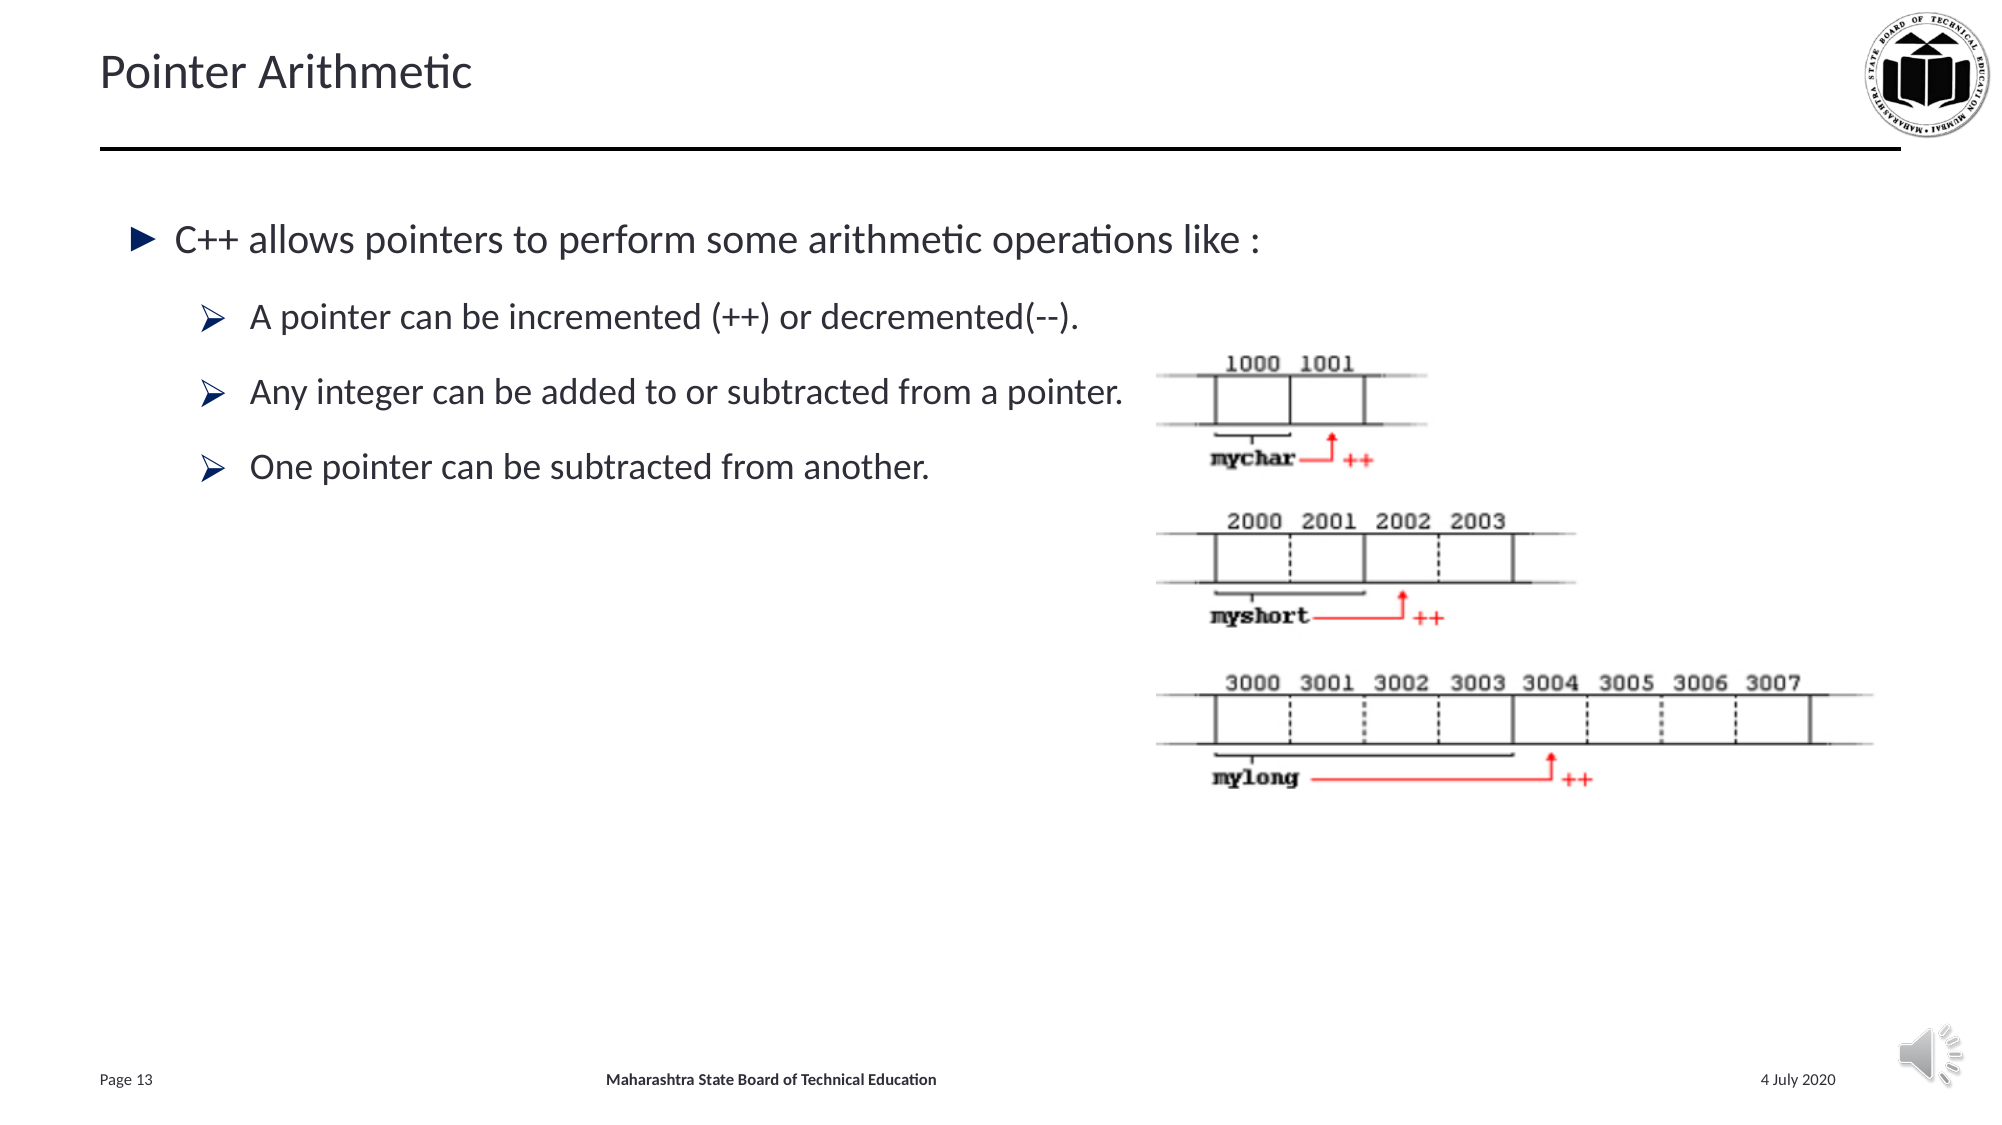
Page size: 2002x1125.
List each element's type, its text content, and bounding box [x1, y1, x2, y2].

picture [1852, 0, 2001, 149]
picture [1156, 345, 1902, 790]
title Pointer Arithmetic [100, 48, 1901, 146]
picture [1898, 1022, 1966, 1090]
list C++ allows pointers to perform some arithmetic operations like : A pointer can be incremented (++) or decremented(--). Any integer can be added to or subtracted from a pointer. One pointer can be subtracted from another. [100, 186, 1901, 999]
